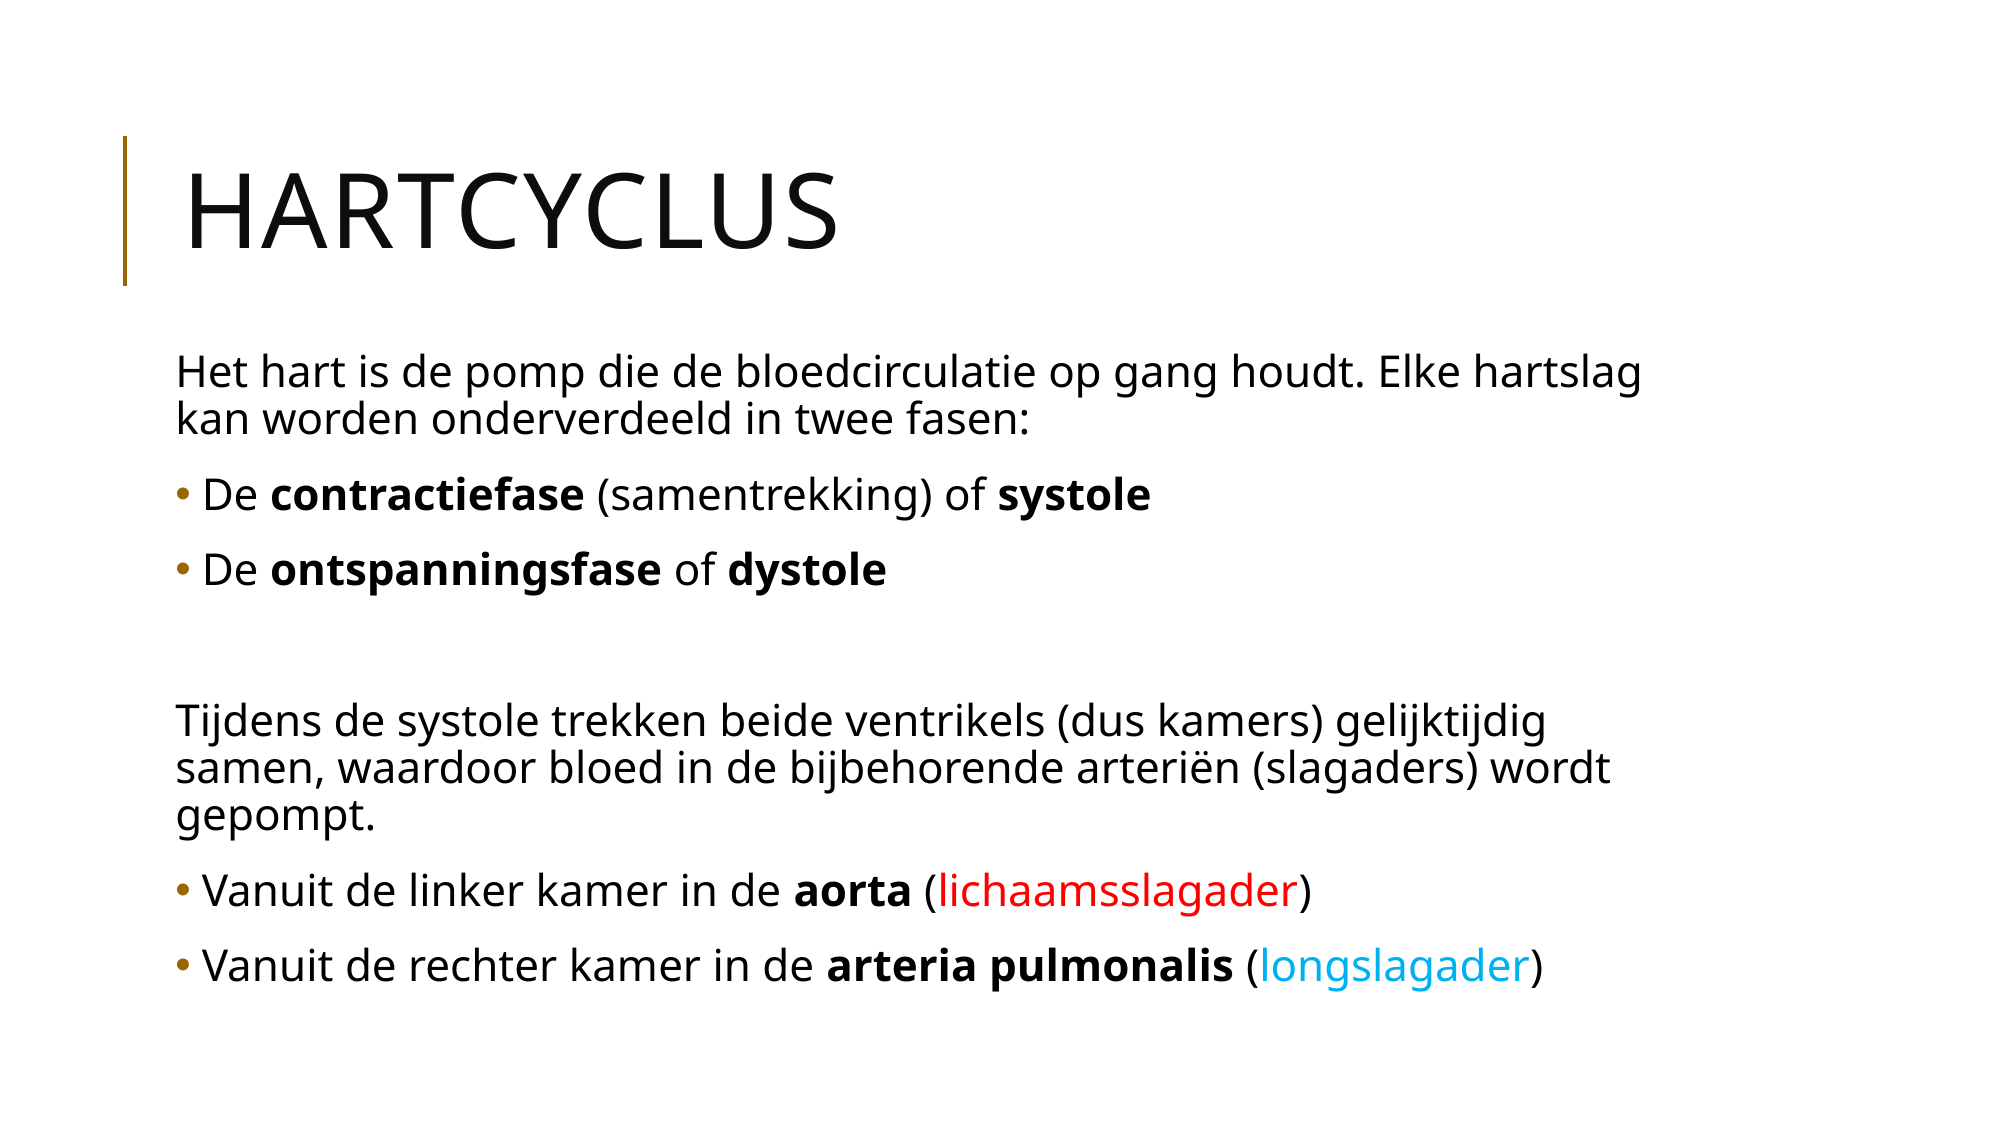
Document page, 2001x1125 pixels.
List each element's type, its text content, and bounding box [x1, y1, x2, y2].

title Hartcyclus [168, 96, 1763, 342]
list Het hart is de pomp die de bloedcirculatie op gang houdt. Elke hartslag kan worden onderverdeeld in twee fasen: De contractiefase (samentrekking) of systole De ontspanningsfase of dystole Tijdens de systole trekken beide ventrikels (dus kamers) gelijktijdig samen, waardoor bloed in de bijbehorende arteriën (slagaders) wordt gepompt. Vanuit de linker kamer in de aorta (lichaamsslagader) Vanuit de rechter kamer in de arteria pulmonalis (longslagader) [168, 341, 1718, 1002]
